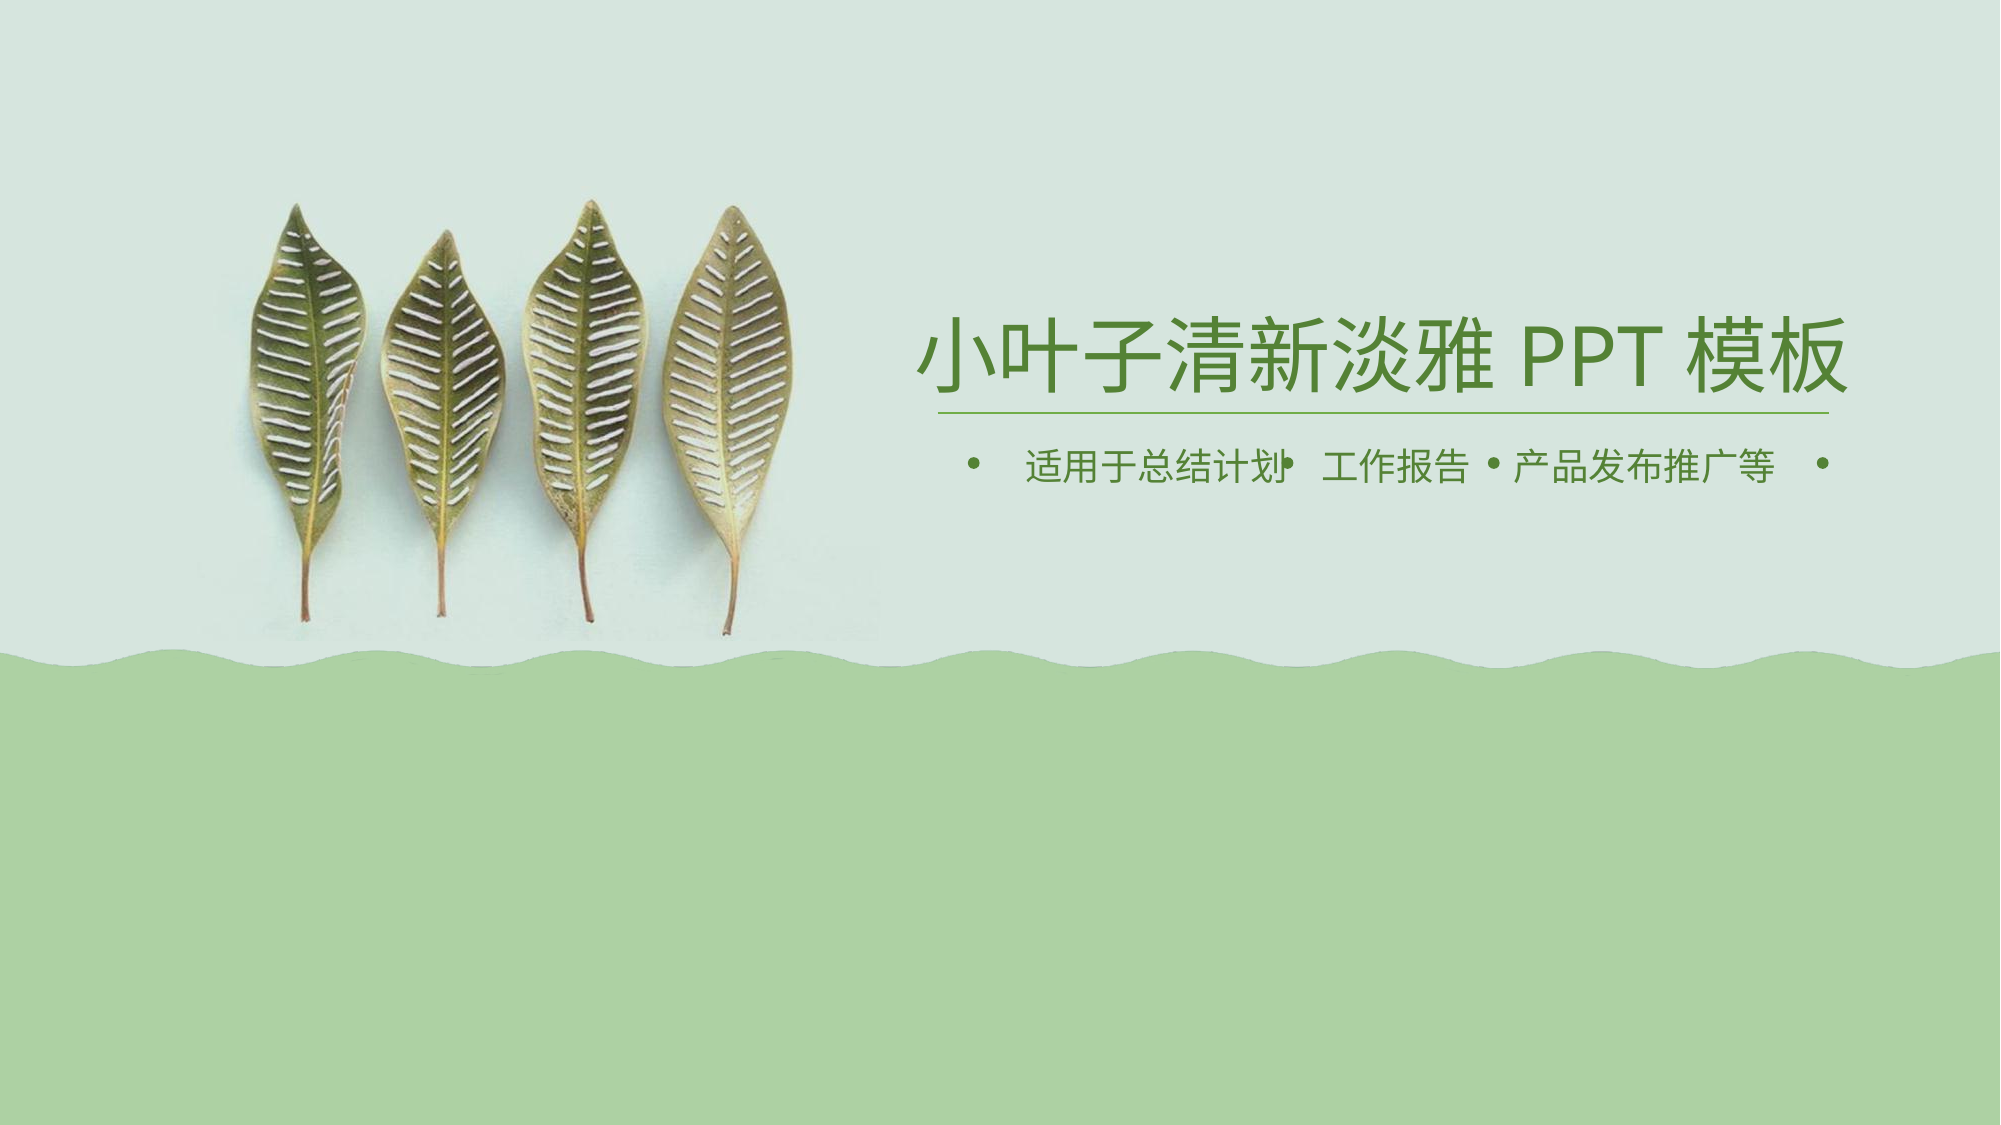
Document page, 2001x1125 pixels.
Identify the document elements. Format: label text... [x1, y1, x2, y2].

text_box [967, 457, 1829, 469]
text_box 小叶子清新淡雅PPT模板 [900, 296, 1866, 411]
picture [0, 186, 2000, 1125]
text_box 适用于总结计划 工作报告 产品发布推广等 [1010, 469, 1792, 496]
text_box 适用于总结计划 工作报告 产品发布推广等 [1010, 435, 1792, 457]
